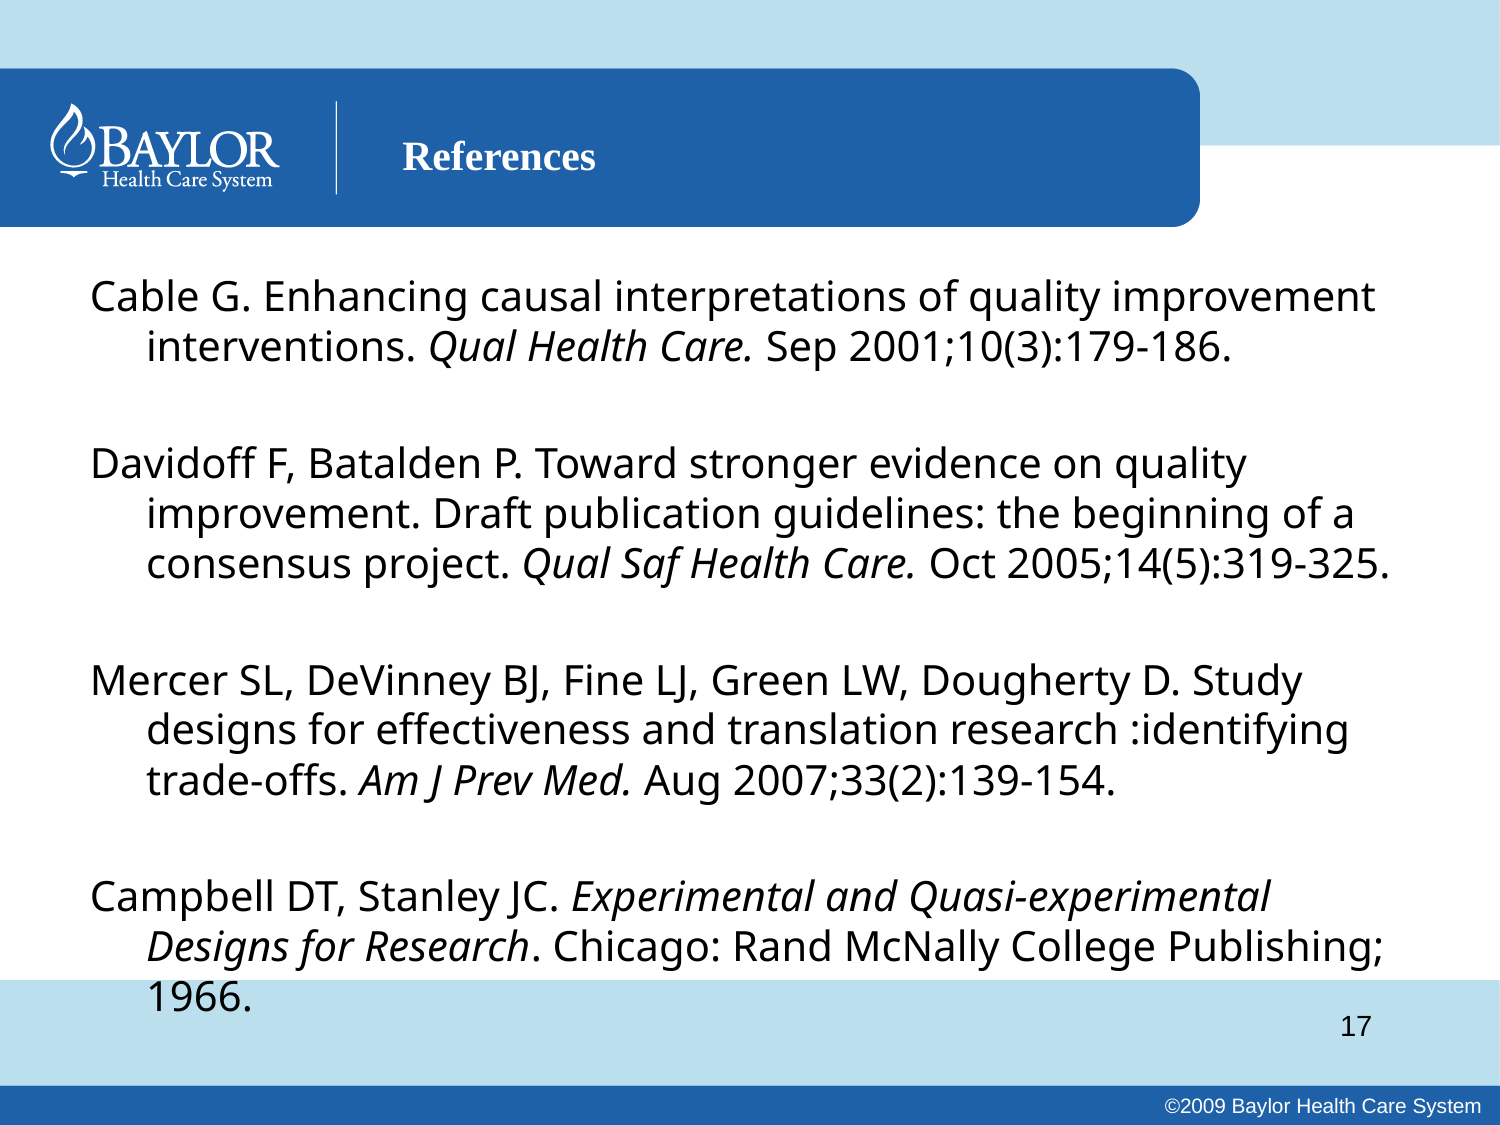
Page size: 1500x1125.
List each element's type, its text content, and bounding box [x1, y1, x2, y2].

title References [387, 75, 1200, 233]
list Cable G. Enhancing causal interpretations of quality improvement interventions. Qual Health Care. Sep 2001;10(3):179-186. Davidoff F, Batalden P. Toward stronger evidence on quality improvement. Draft publication guidelines: the beginning of a consensus project. Qual Saf Health Care. Oct 2005;14(5):319-325. Mercer SL, DeVinney BJ, Fine LJ, Green LW, Dougherty D. Study designs for effectiveness and translation research :identifying trade-offs. Am J Prev Med. Aug 2007;33(2):139-154. Campbell DT, Stanley JC. Experimental and Quasi-experimental Designs for Research. Chicago: Rand McNally College Publishing; 1966. [75, 262, 1425, 1005]
slide_number 17 [1074, 999, 1388, 1076]
picture [0, 0, 1500, 1125]
